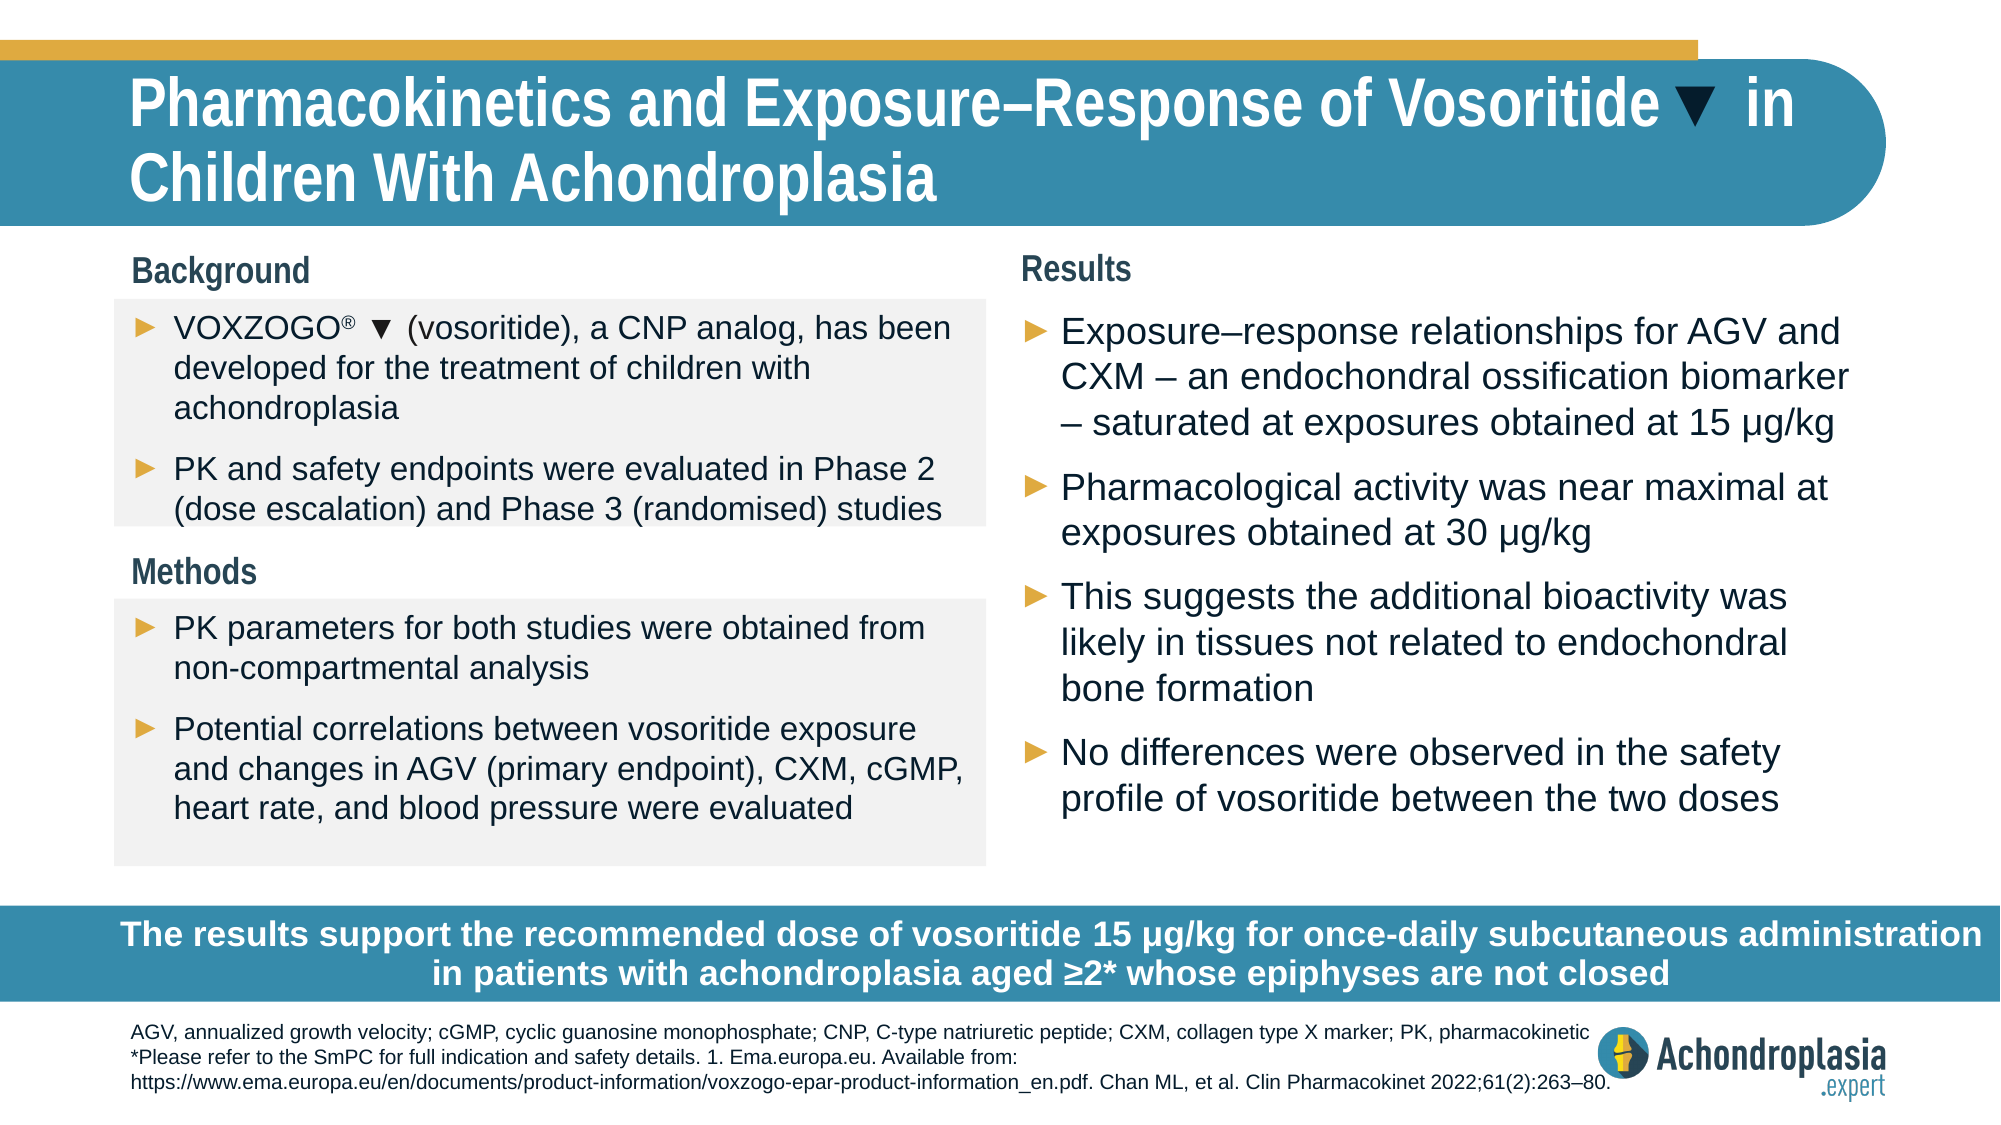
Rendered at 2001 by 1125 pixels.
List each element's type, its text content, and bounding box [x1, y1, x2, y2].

title Pharmacokinetics and Exposure–Response of Vosoritide▼ in Children With Achondroplasia [114, 59, 1886, 225]
list VOXZOGO® ▼ (vosoritide), a CNP analog, has been developed for the treatment of children with achondroplasia PK and safety endpoints were evaluated in Phase 2 (dose escalation) and Phase 3 (randomised) studies [114, 298, 987, 527]
footer AGV, annualized growth velocity; cGMP, cyclic guanosine monophosphate; CNP, C-type natriuretic peptide; CXM, collagen type X marker; PK, pharmacokinetic *Please refer to the SmPC for full indication and safety details. 1. Ema.europa.eu. Available from: https://www.ema.europa.eu/en/documents/product-information/voxzogo-epar-product-information_en.pdf. Chan ML, et al. Clin Pharmacokinet 2022;61(2):263–80. [115, 1005, 1627, 1102]
list Exposure–response relationships for AGV and CXM – an endochondral ossification biomarker – saturated at exposures obtained at 15 μg/kg Pharmacological activity was near maximal at exposures obtained at 30 μg/kg This suggests the additional bioactivity was likely in tissues not related to endochondral bone formation No differences were observed in the safety profile of vosoritide between the two doses [1002, 298, 1875, 867]
list PK parameters for both studies were obtained from non-compartmental analysis Potential correlations between vosoritide exposure and changes in AGV (primary endpoint), CXM, cGMP, heart rate, and blood pressure were evaluated [114, 598, 987, 867]
list The results support the recommended dose of vosoritide 15 μg/kg for once-daily subcutaneous administration in patients with achondroplasia aged ≥2* whose epiphyses are not closed [0, 905, 2000, 1002]
picture [1627, 1027, 1886, 1102]
